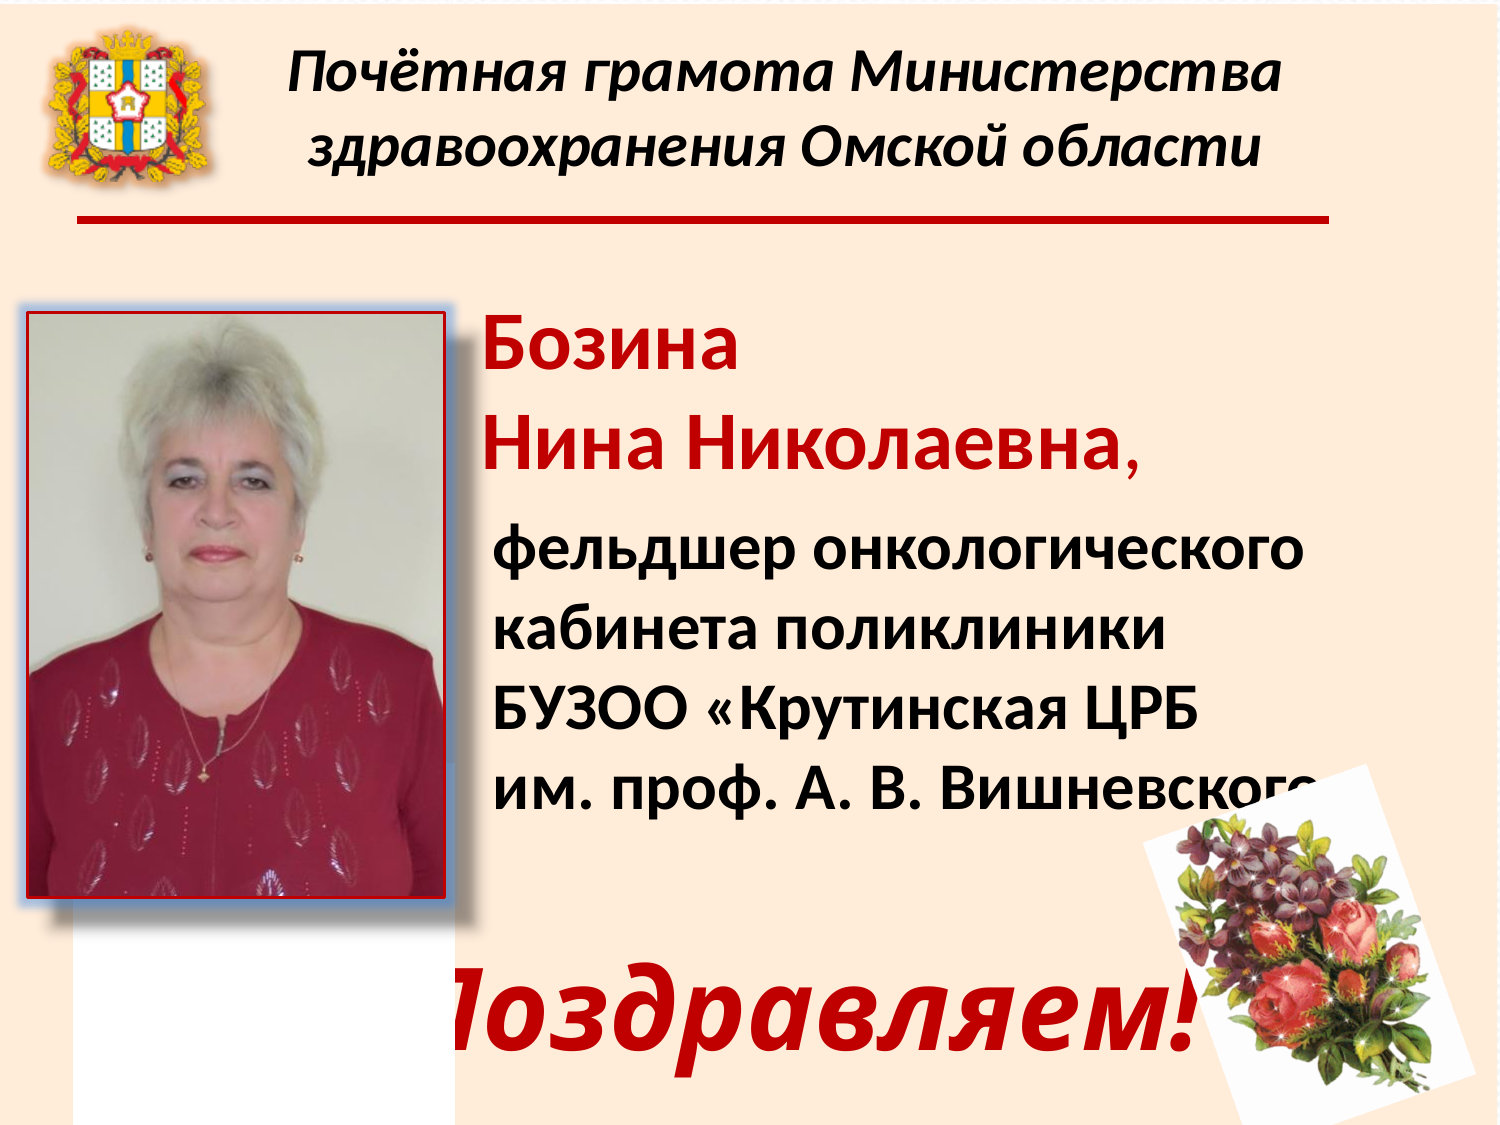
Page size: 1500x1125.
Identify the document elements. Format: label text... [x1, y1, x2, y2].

text_box Бозина Нина Николаевна, [466, 278, 1459, 494]
picture [47, 30, 208, 183]
picture [0, 1, 1500, 495]
text_box Почётная грамота Министерства здравоохранения Омской области [112, 21, 1459, 187]
picture [29, 314, 455, 1125]
picture [1143, 764, 1475, 1125]
text_box фельдшер онкологического кабинета поликлиники БУЗОО «Крутинская ЦРБ им. проф. А. В. Вишневского» [487, 495, 1500, 831]
text_box Поздравляем! [458, 928, 1184, 1081]
text_box [0, 2, 1499, 1125]
